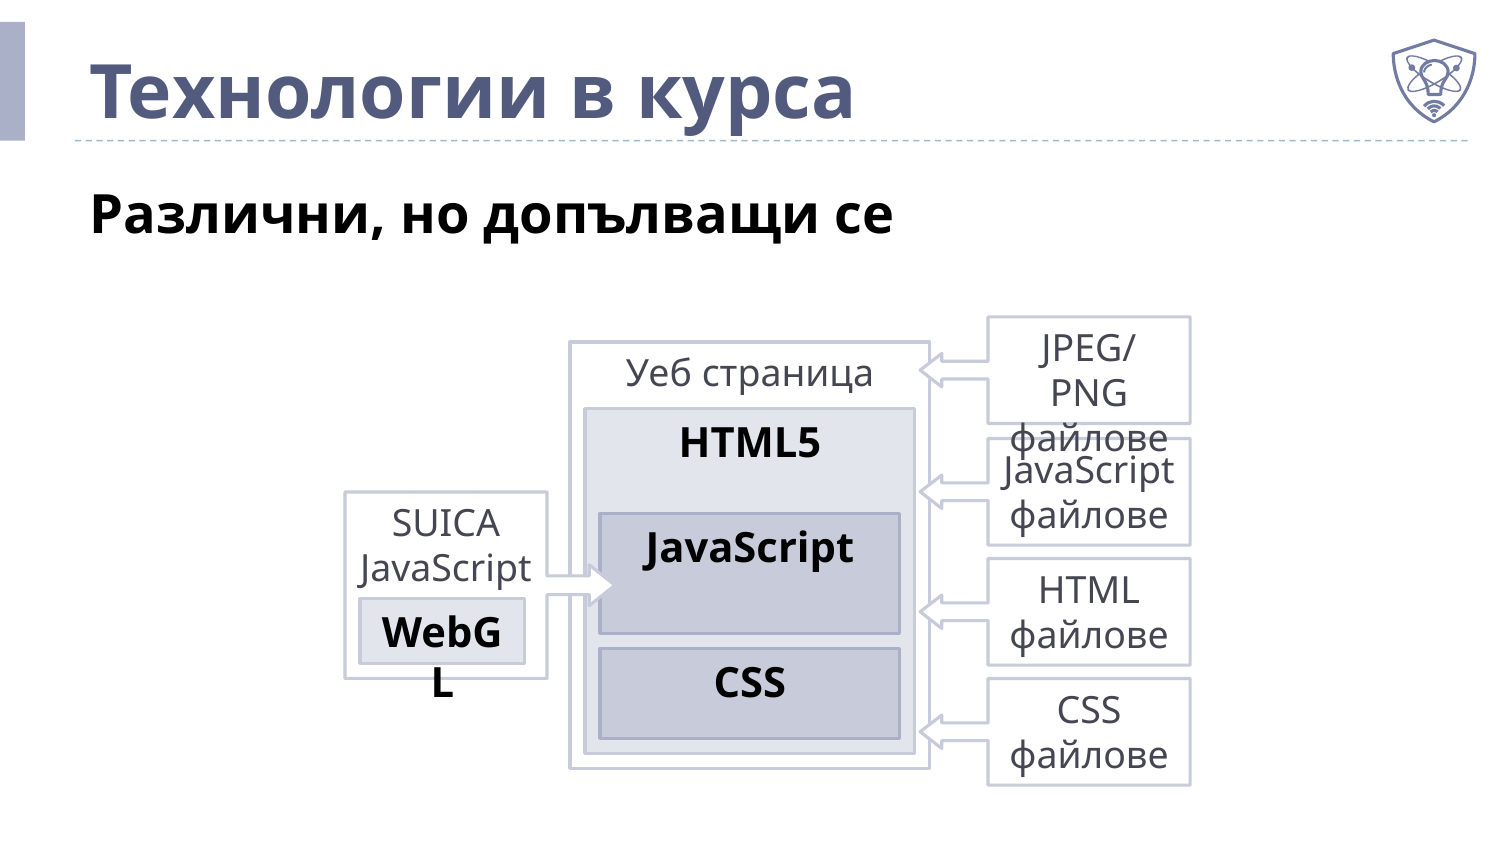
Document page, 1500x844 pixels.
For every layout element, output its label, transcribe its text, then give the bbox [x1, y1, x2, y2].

text_box Уеб страница [568, 340, 931, 770]
text_box JavaScript [598, 512, 901, 635]
title Технологии в курса [75, 18, 1475, 141]
text_box CSS файлове [918, 676, 1192, 787]
text_box HTML файлове [918, 556, 1192, 667]
text_box JPEG/PNG файлове [918, 315, 1192, 426]
text_box HTML5 [583, 407, 916, 755]
text_box CSS [598, 647, 901, 740]
text_box WebGL [358, 597, 526, 665]
text_box JavaScript файлове [918, 436, 1192, 547]
text_box SUICA JavaScript [343, 490, 617, 680]
list Различни, но допълващи се [75, 171, 1475, 835]
